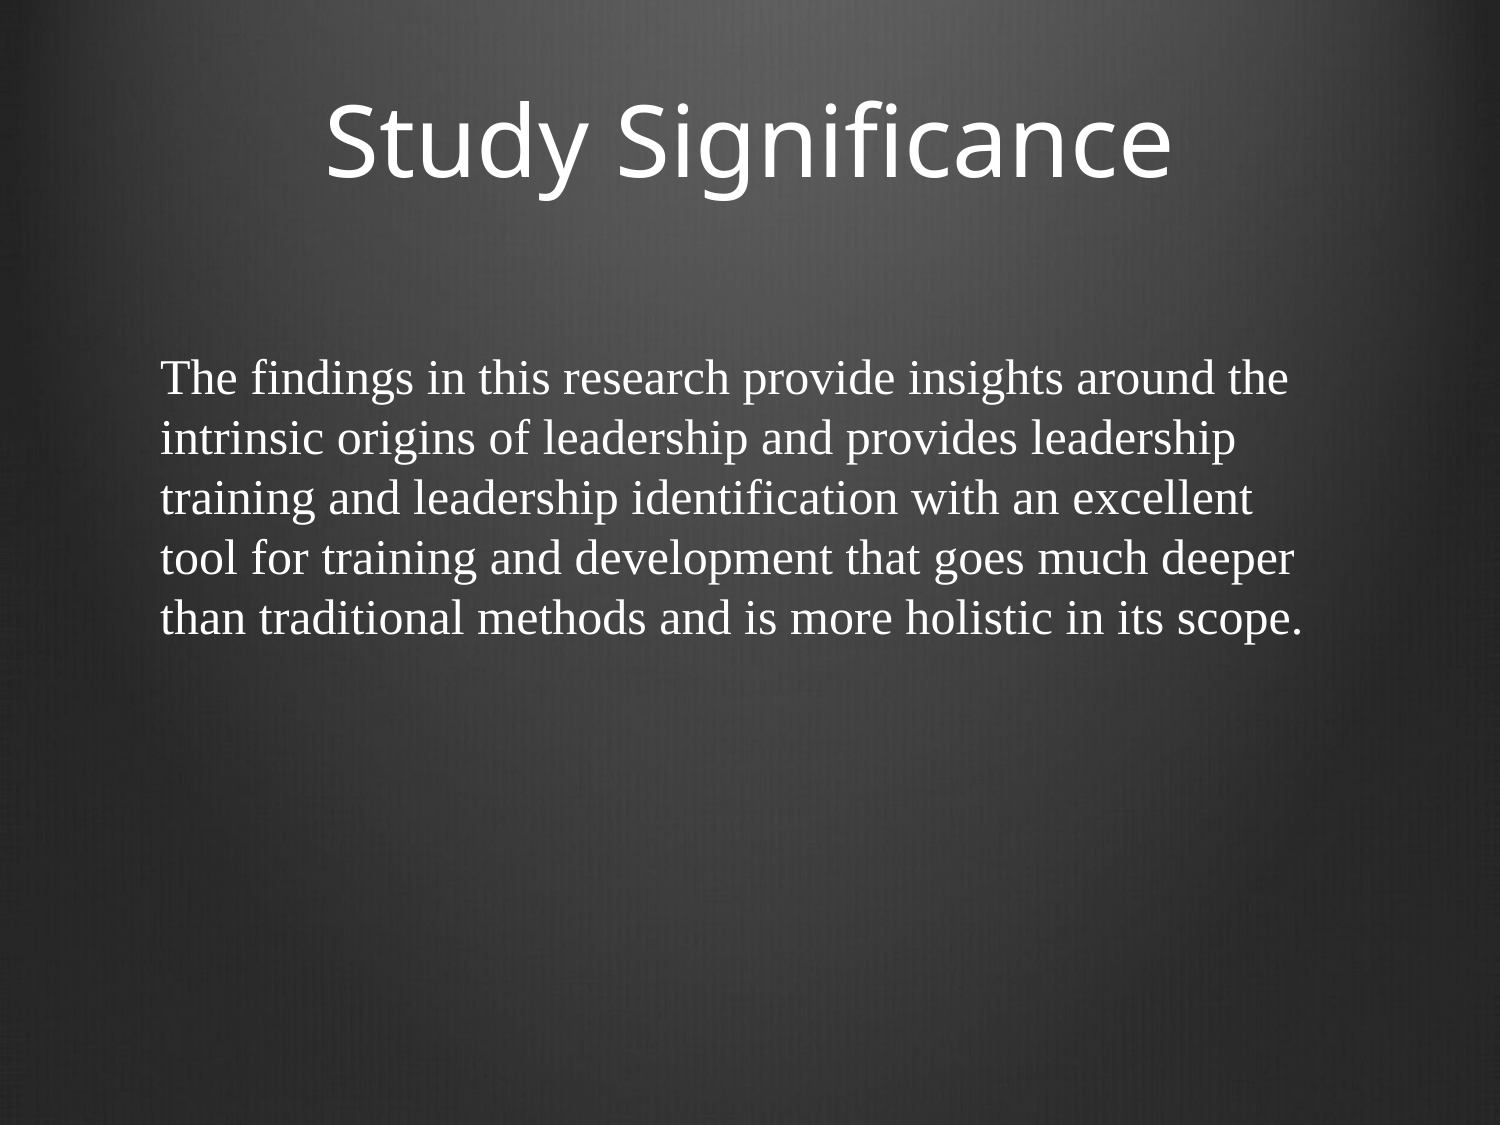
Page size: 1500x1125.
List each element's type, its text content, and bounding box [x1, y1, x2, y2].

title Study Significance [112, 19, 1388, 255]
list The findings in this research provide insights around the intrinsic origins of leadership and provides leadership training and leadership identification with an excellent tool for training and development that goes much deeper than traditional methods and is more holistic in its scope. [145, 337, 1338, 1005]
